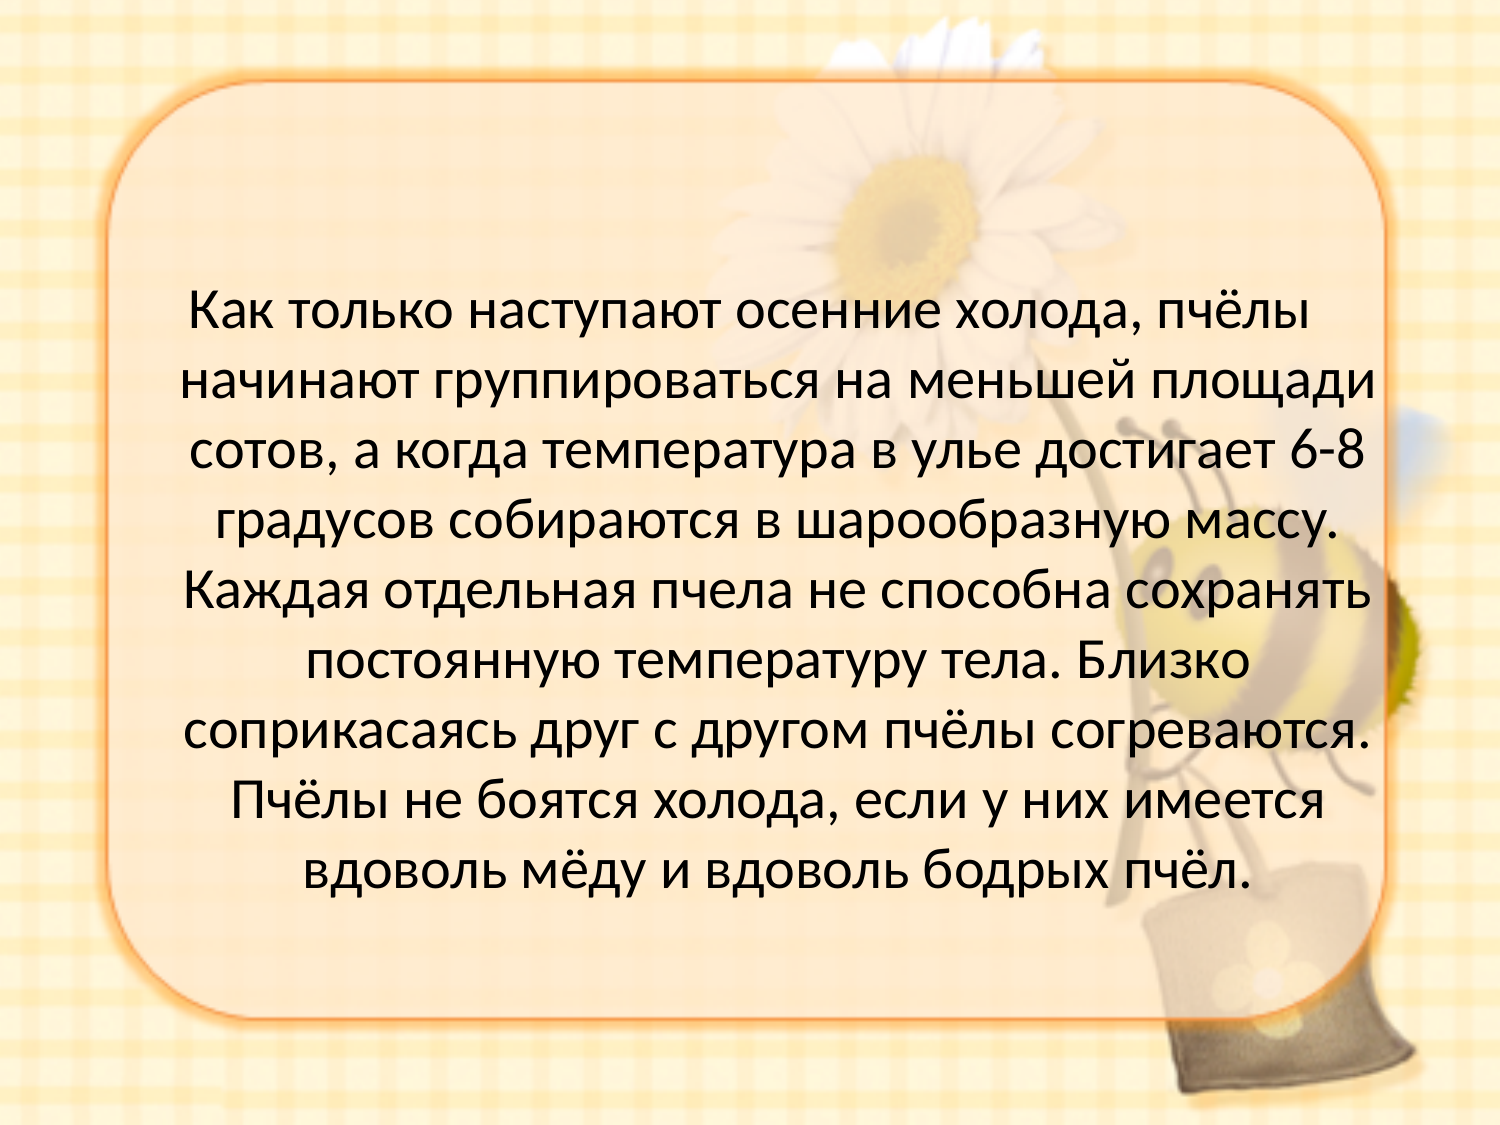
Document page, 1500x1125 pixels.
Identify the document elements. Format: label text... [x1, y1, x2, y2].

list Как только наступают осенние холода, пчёлы начинают группироваться на меньшей площади сотов, а когда температура в улье достигает 6-8 градусов собираются в шарообразную массу. Каждая отдельная пчела не способна сохранять постоянную температуру тела. Близко соприкасаясь друг с другом пчёлы согреваются. Пчёлы не боятся холода, если у них имеется вдоволь мёду и вдоволь бодрых пчёл. [75, 262, 1425, 1005]
picture [0, 0, 1500, 1125]
